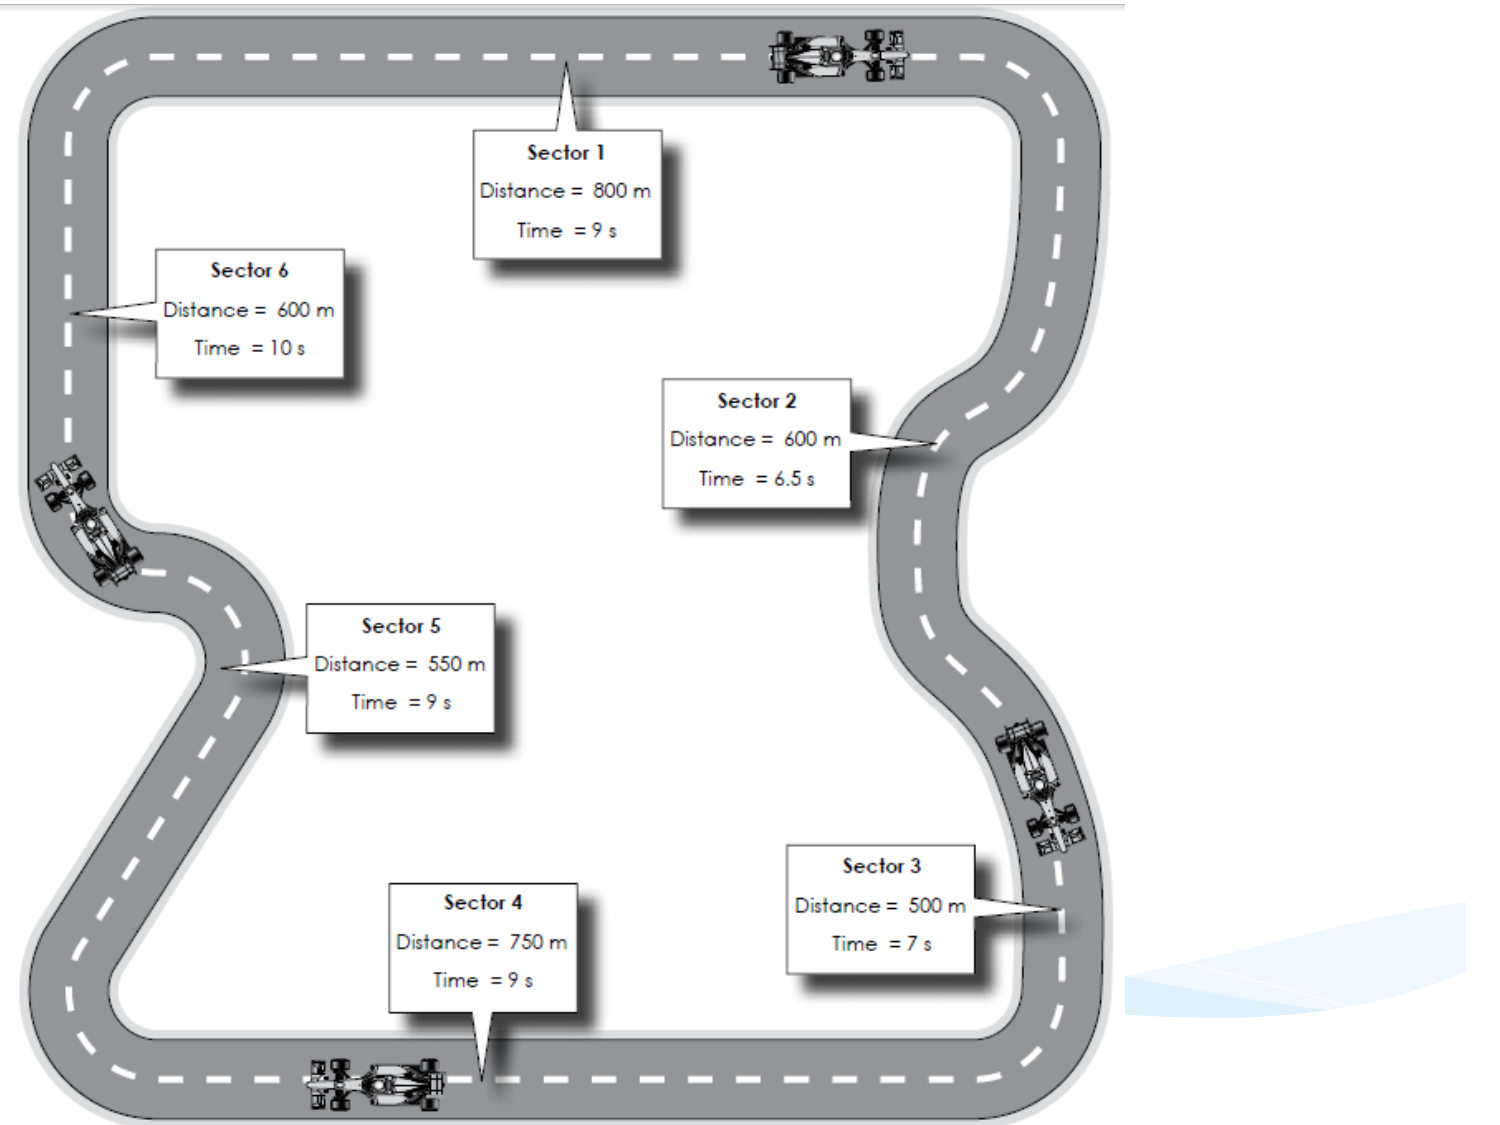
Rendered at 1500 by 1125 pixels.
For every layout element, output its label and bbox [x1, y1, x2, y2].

picture [0, 4, 1126, 1125]
